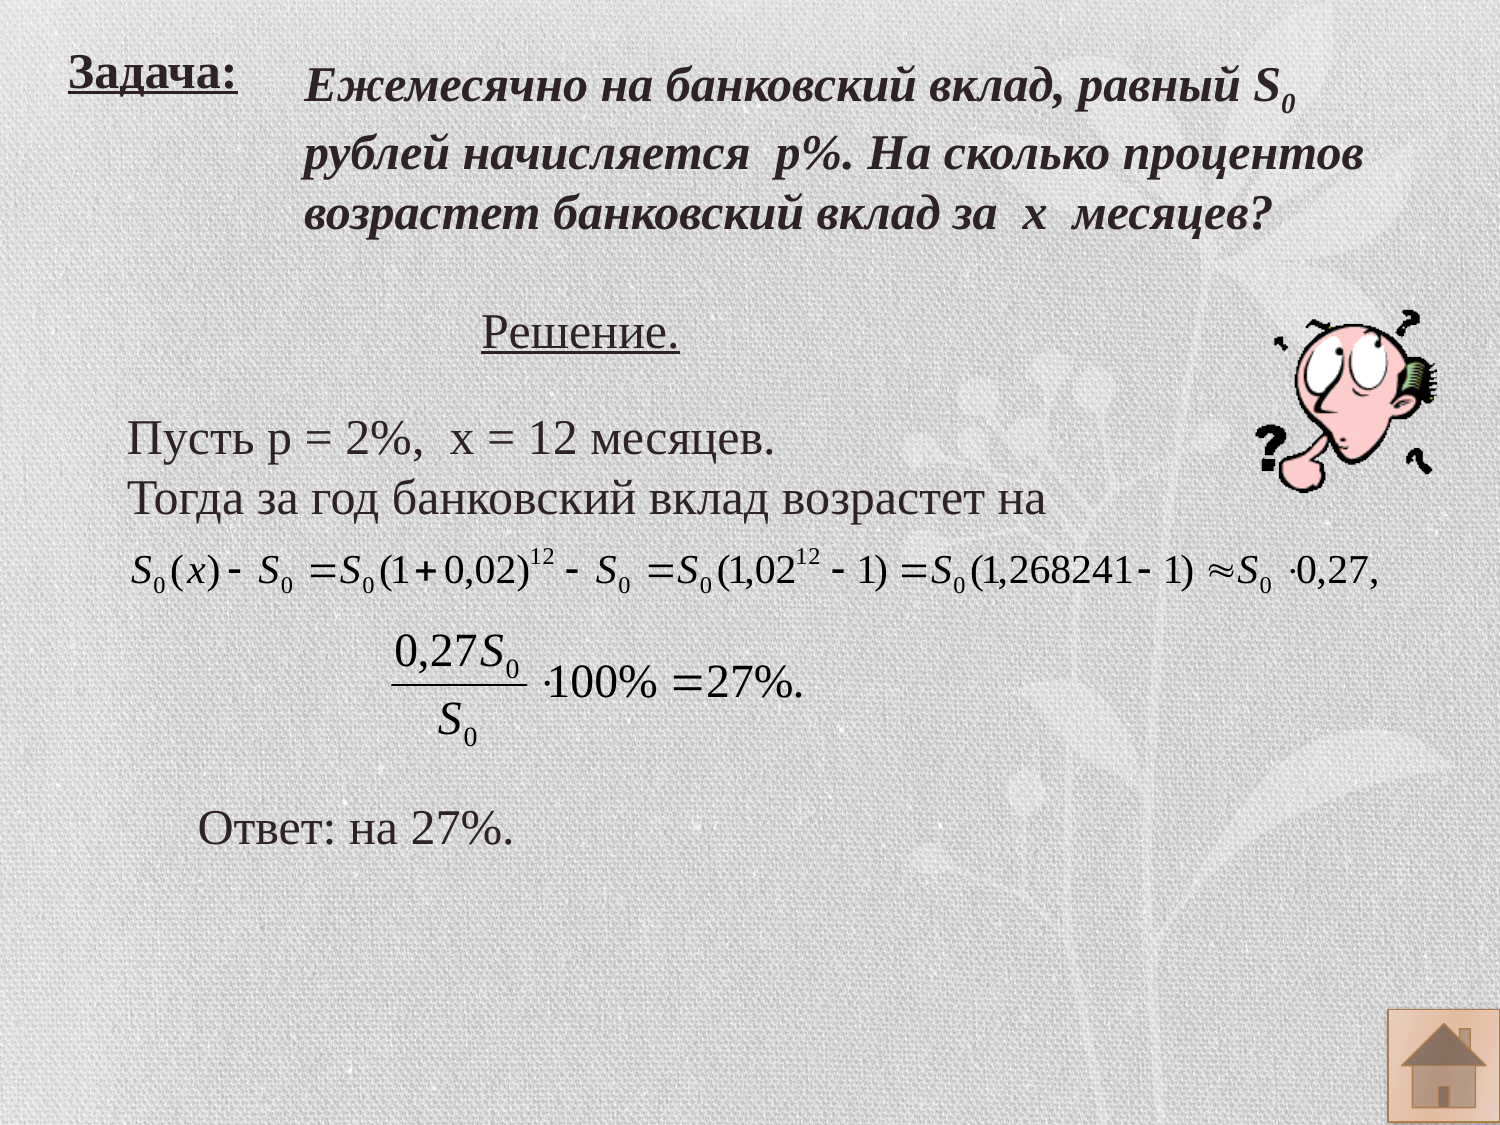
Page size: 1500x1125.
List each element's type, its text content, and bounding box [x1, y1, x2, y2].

text_box Ежемесячно на банковский вклад, равный S0 рублей начисляется р%. На сколько процентов возрастет банковский вклад за х месяцев? [289, 43, 1447, 247]
picture [1245, 302, 1447, 503]
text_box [111, 396, 1389, 863]
text_box [1387, 1009, 1500, 1123]
text_box Задача: [53, 30, 502, 106]
text_box Решение. [466, 290, 1176, 366]
